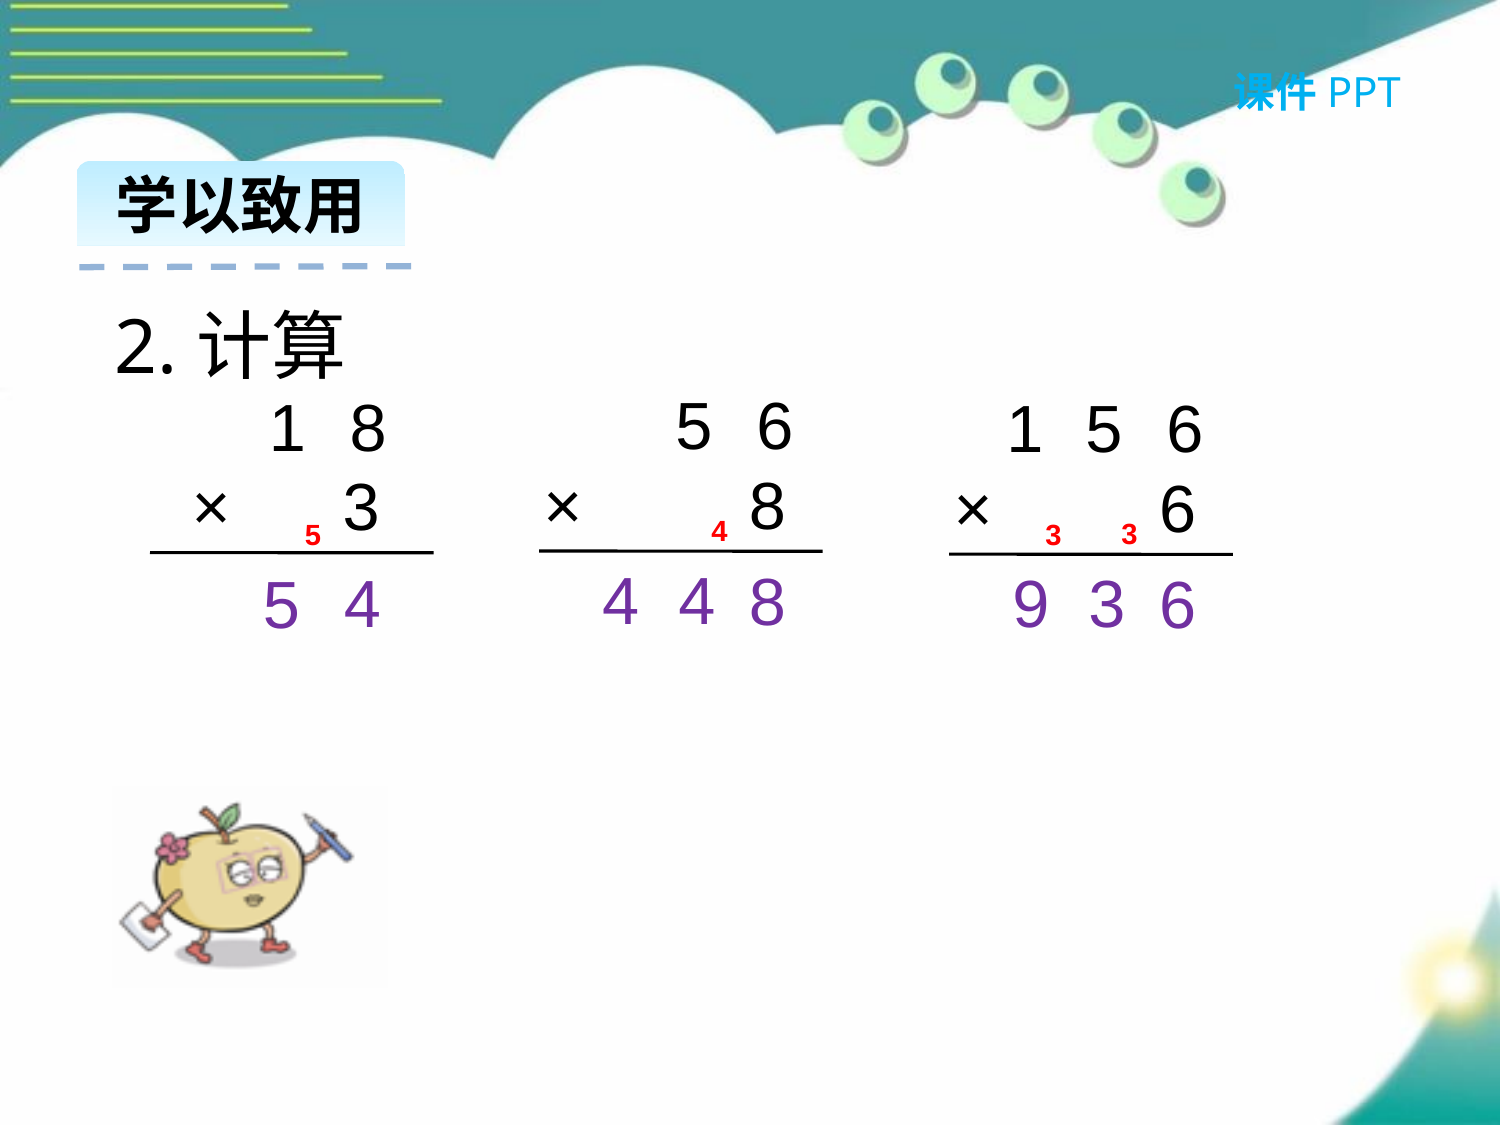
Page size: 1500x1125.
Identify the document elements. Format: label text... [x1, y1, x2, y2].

text_box 课件PPT [1218, 58, 1418, 124]
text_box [515, 375, 823, 552]
text_box 8 [720, 560, 815, 647]
picture [0, 0, 1500, 1125]
text_box 6 [1130, 563, 1225, 650]
text_box 4 [649, 560, 744, 646]
text_box 4 [315, 561, 410, 649]
text_box 2.计算 [100, 290, 536, 396]
text_box 学以致用 [76, 160, 405, 246]
text_box 5 [234, 561, 329, 650]
text_box 3 [1059, 563, 1155, 649]
text_box 9 [983, 563, 1059, 649]
text_box 4 [573, 560, 649, 646]
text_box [149, 377, 434, 554]
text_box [925, 378, 1234, 555]
